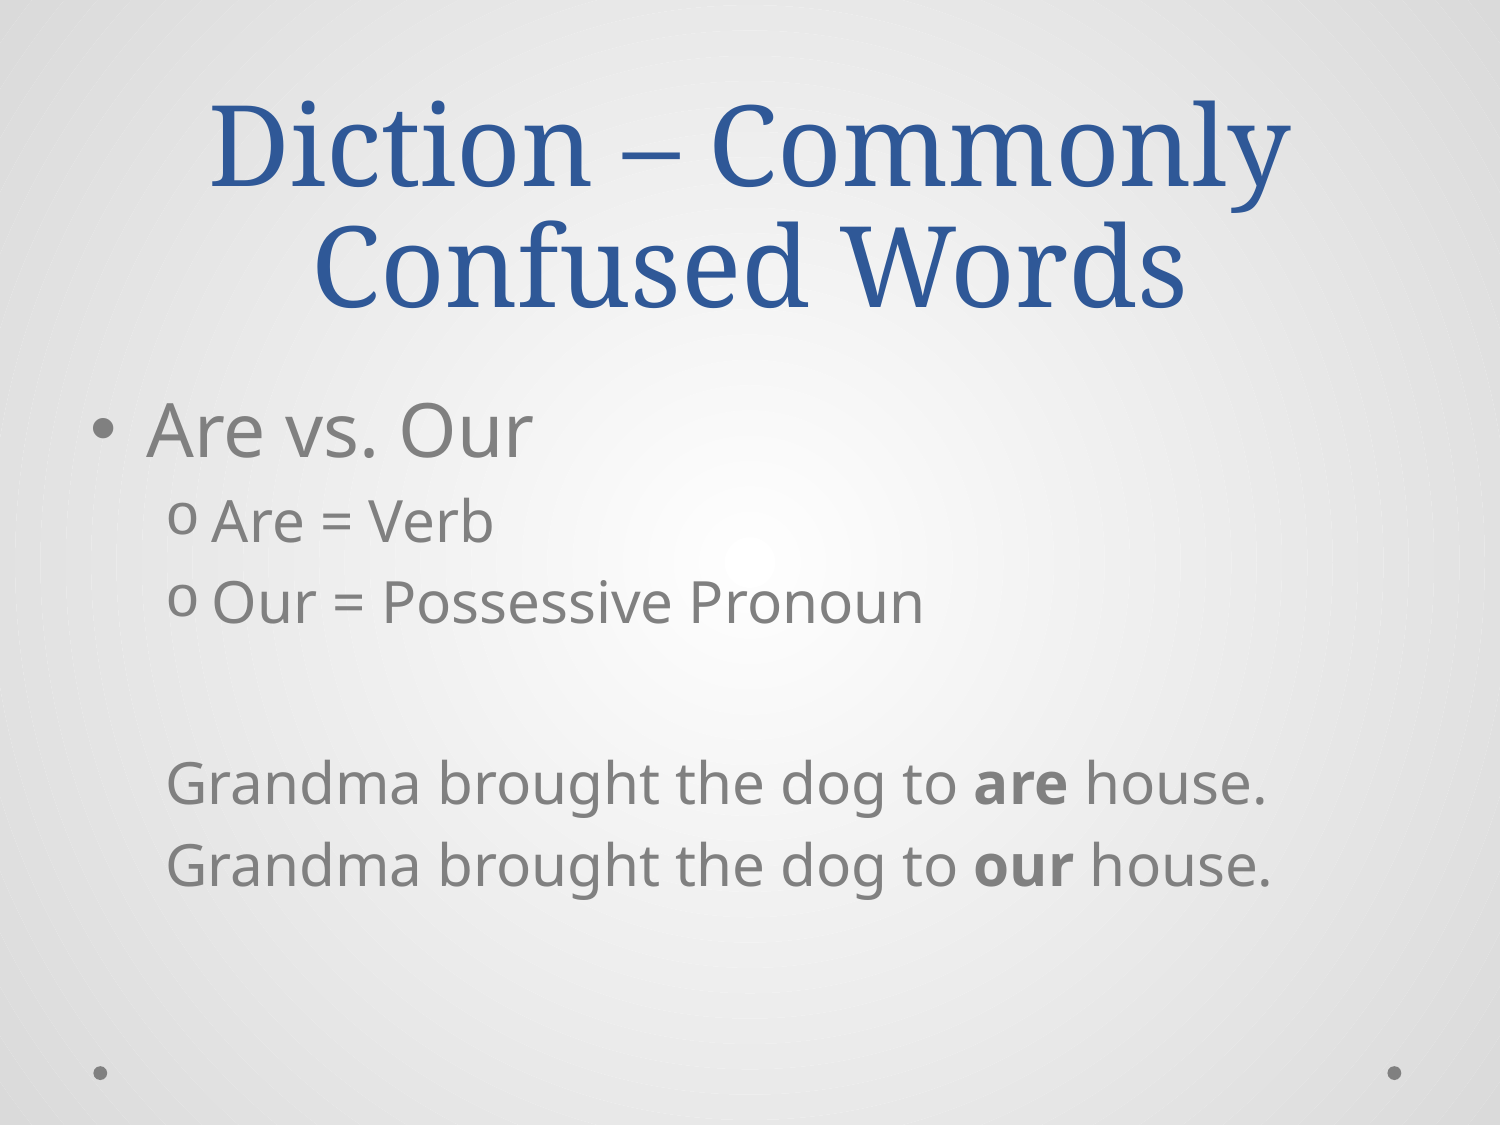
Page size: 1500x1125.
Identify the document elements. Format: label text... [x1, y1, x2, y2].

title Diction – Commonly Confused Words [75, 75, 1425, 338]
list Are vs. Our Are = Verb Our = Possessive Pronoun Grandma brought the dog to are house. Grandma brought the dog to our house. [75, 375, 1425, 975]
